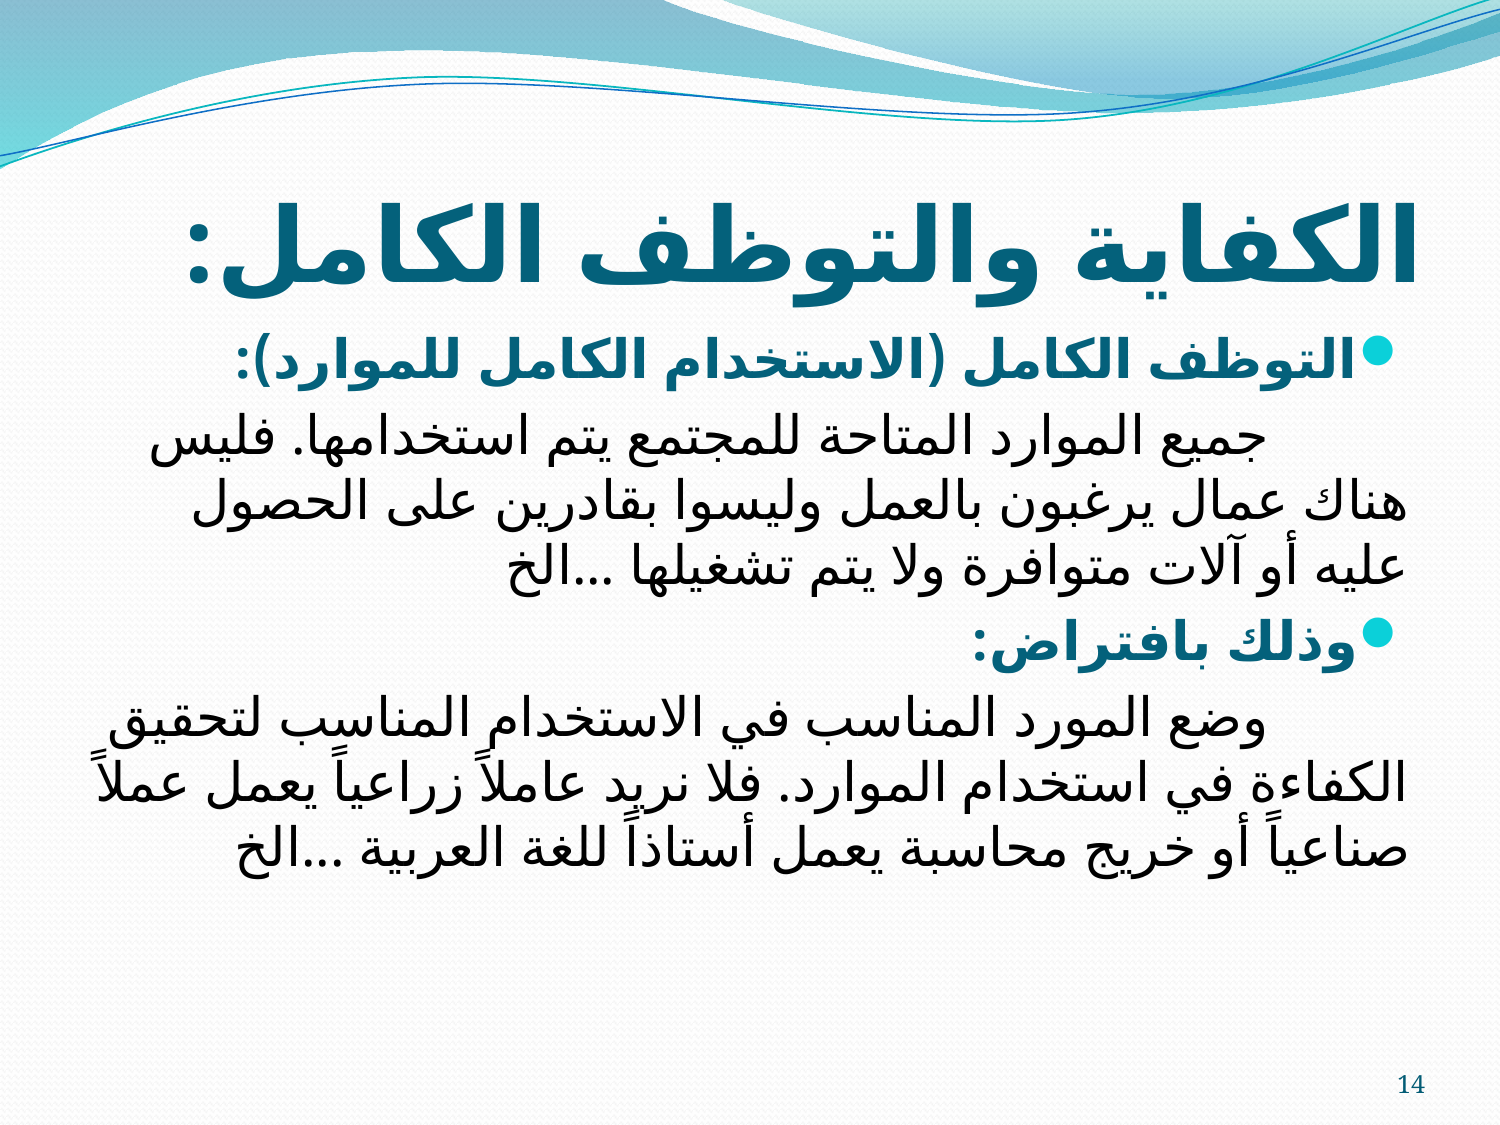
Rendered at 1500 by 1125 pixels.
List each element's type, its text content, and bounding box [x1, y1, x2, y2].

title الكفاية والتوظف الكامل: [75, 115, 1425, 303]
list التوظف الكامل (الاستخدام الكامل للموارد): جميع الموارد المتاحة للمجتمع يتم استخدامها. فليس هناك عمال يرغبون بالعمل وليسوا بقادرين على الحصول عليه أو آلات متوافرة ولا يتم تشغيلها ...الخ وذلك بافتراض: وضع المورد المناسب في الاستخدام المناسب لتحقيق الكفاءة في استخدام الموارد. فلا نريد عاملاً زراعياً يعمل عملاً صناعياً أو خريج محاسبة يعمل أستاذاً للغة العربية ...الخ [75, 317, 1425, 1038]
slide_number 14 [1299, 1042, 1425, 1103]
